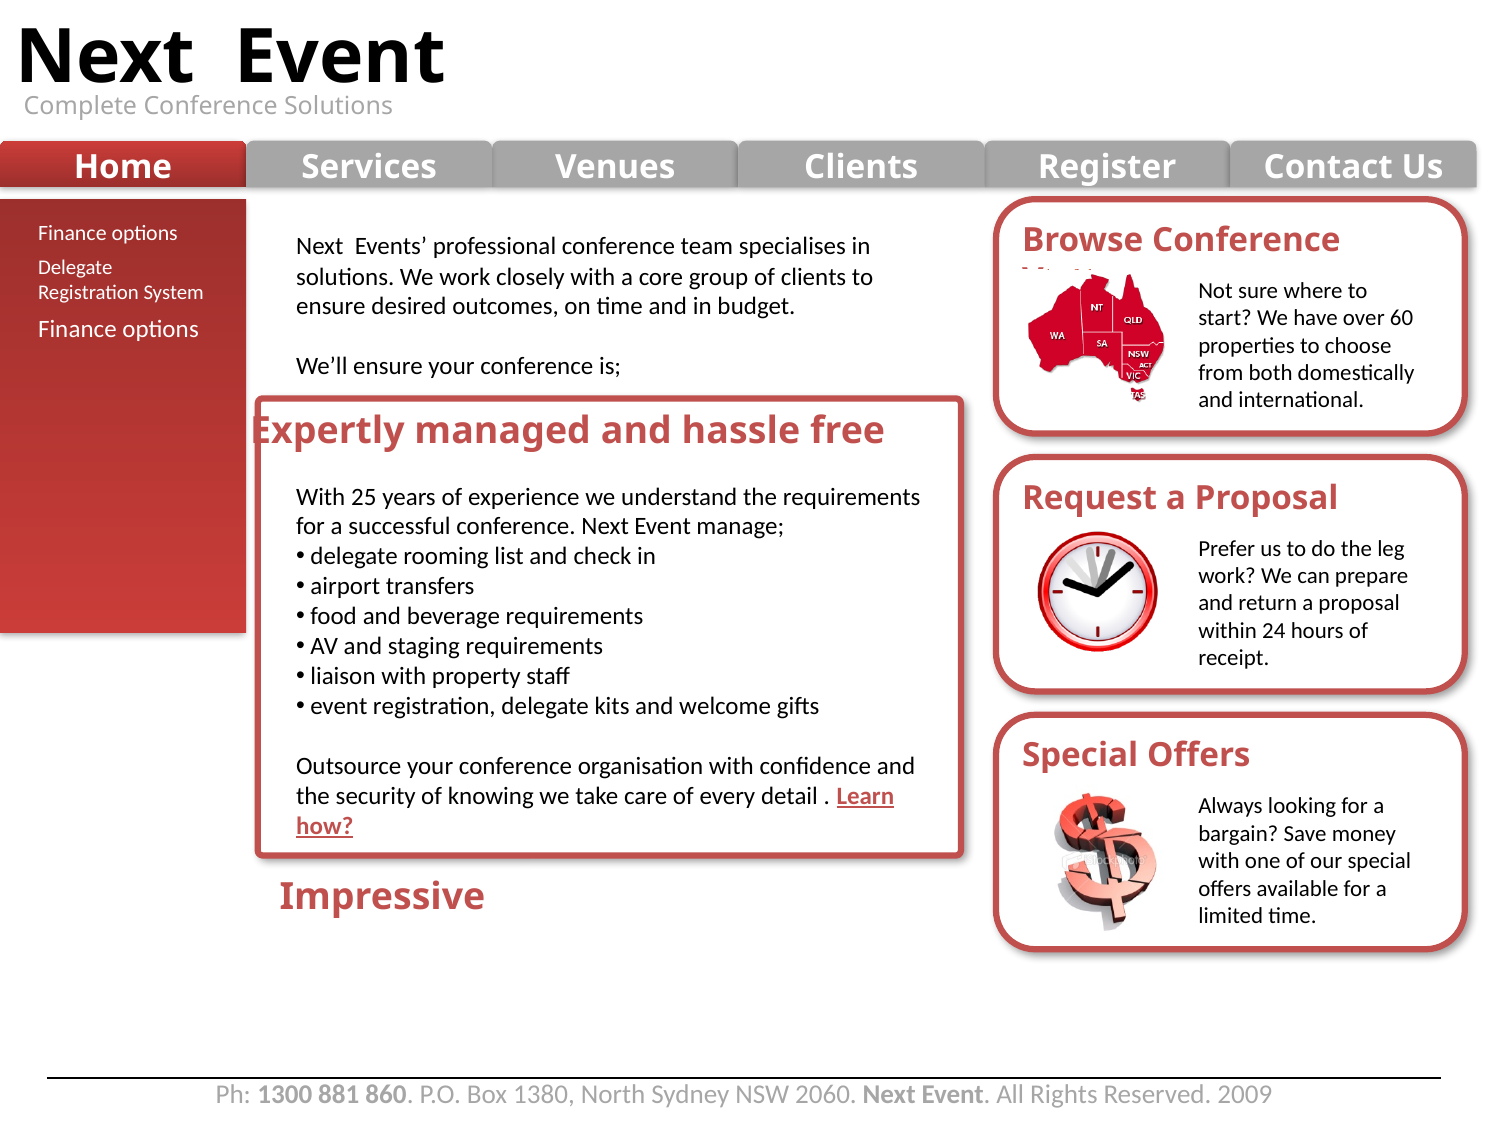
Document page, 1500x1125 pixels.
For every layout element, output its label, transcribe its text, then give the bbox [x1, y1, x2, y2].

text_box Complete Conference Solutions [8, 82, 409, 127]
picture [1031, 527, 1161, 657]
text_box [255, 475, 963, 858]
text_box Venues [493, 140, 736, 188]
text_box Clients [738, 140, 985, 188]
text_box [995, 714, 1466, 950]
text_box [995, 456, 1466, 692]
text_box Impressive [264, 865, 501, 925]
text_box Services [246, 140, 493, 188]
title Next Event [0, 0, 680, 106]
text_box Register [986, 140, 1228, 188]
text_box [0, 199, 247, 633]
text_box Contact Us [1230, 140, 1477, 188]
text_box Delegate Registration System [23, 246, 223, 304]
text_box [257, 398, 962, 469]
picture [1042, 773, 1173, 946]
text_box With 25 years of experience we understand the requirements for a successful conference. Next Event manage; delegate rooming list and check in airport transfers food and beverage requirements AV and staging requirements liaison with property staff event registration, delegate kits and welcome gifts Outsource your conference organisation with confidence and the security of knowing we take care of every detail . Learn how? [281, 478, 950, 847]
table_header Ph: 1300 881 860. P.O. Box 1380, North Sydney NSW 2060. Next Event. All Rights Reserved. 2009 [47, 1079, 1441, 1125]
text_box Next Events’ professional conference team specialises in solutions. We work closely with a core group of clients to ensure desired outcomes, on time and in budget. We’ll ensure your conference is; [281, 222, 950, 388]
text_box Home [0, 140, 244, 188]
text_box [995, 198, 1466, 434]
text_box Finance options [23, 304, 223, 350]
text_box Finance options [23, 210, 223, 246]
